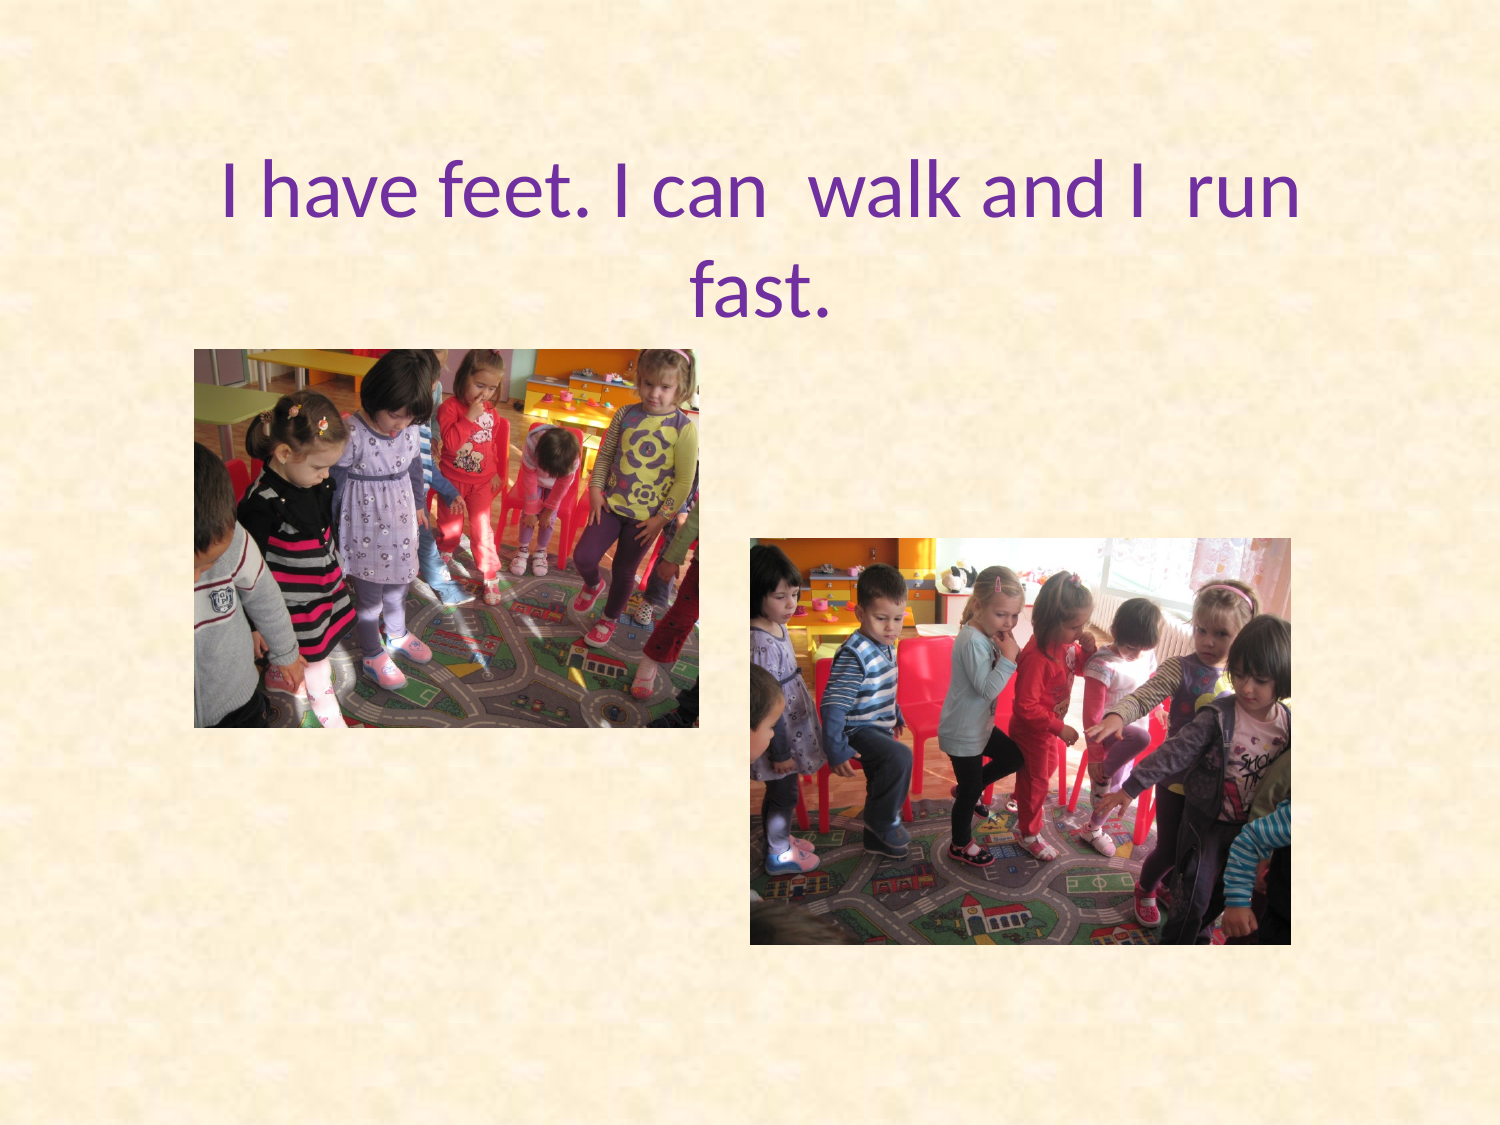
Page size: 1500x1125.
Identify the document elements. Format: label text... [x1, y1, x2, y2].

subtitle [225, 637, 744, 925]
picture [0, 0, 1500, 1125]
title I have feet. I can walk and I run fast. [123, 113, 1399, 355]
